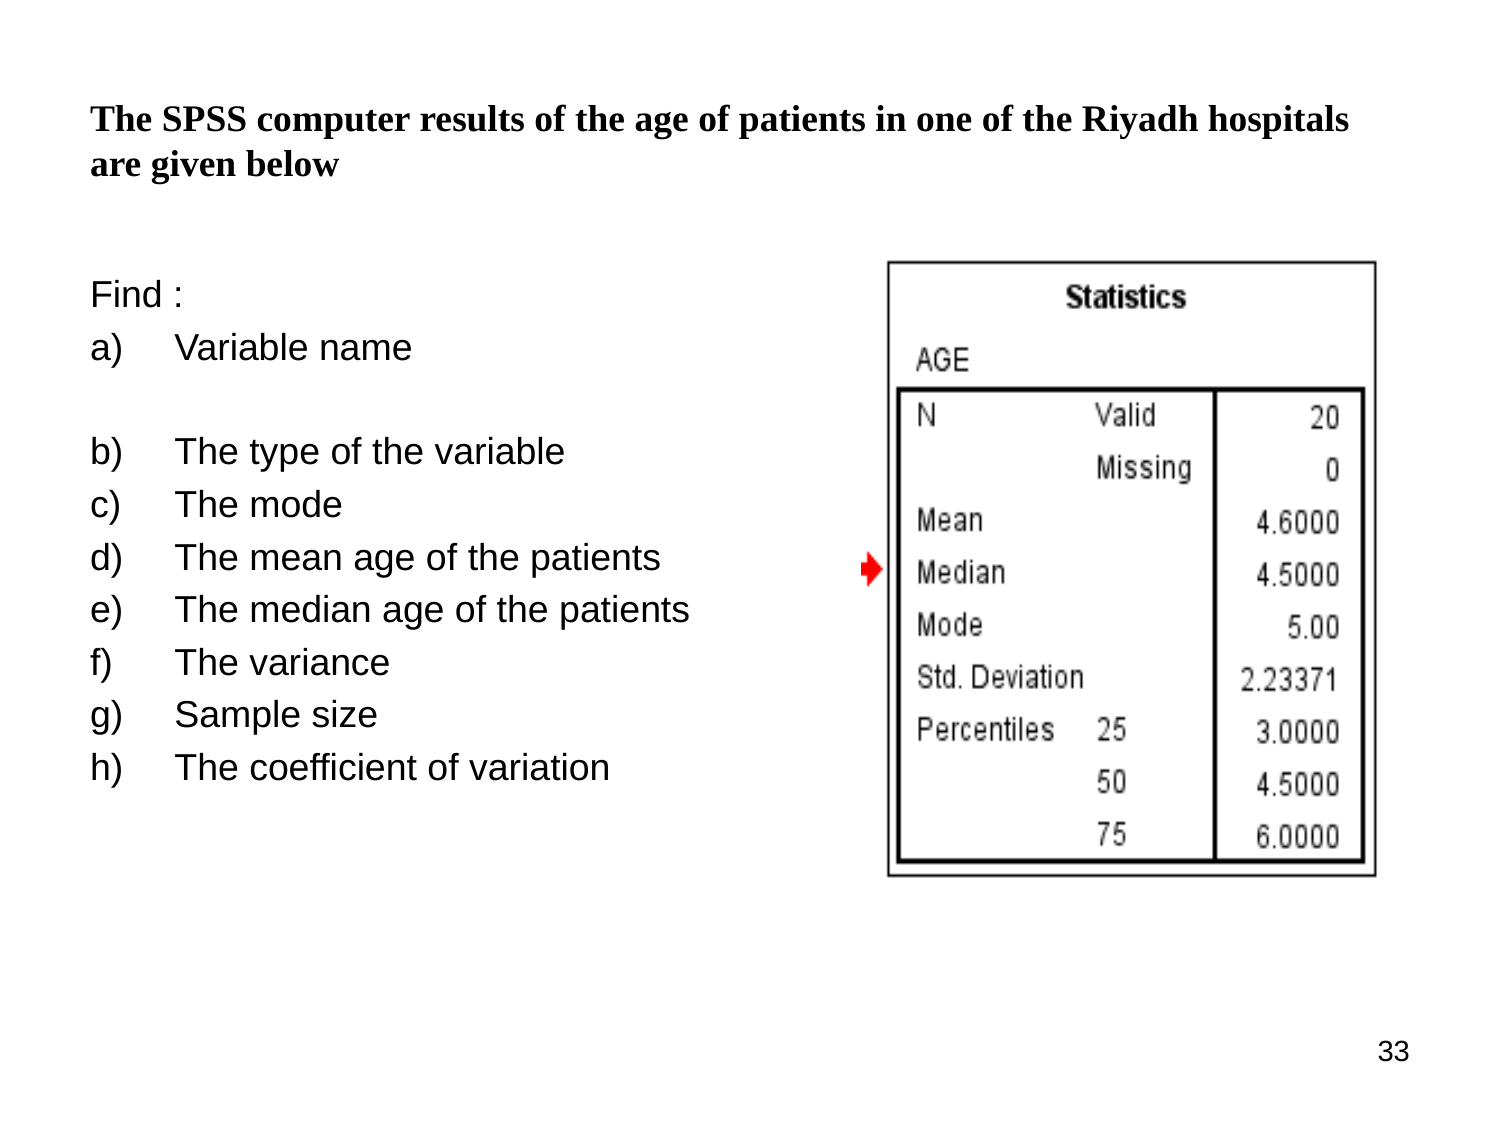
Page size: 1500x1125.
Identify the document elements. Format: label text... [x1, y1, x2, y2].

picture [861, 198, 1395, 938]
slide_number 33 [1074, 1024, 1426, 1103]
list Find : Variable name The type of the variable The mode The mean age of the patients The median age of the patients The variance Sample size The coefficient of variation [74, 262, 1426, 1006]
title The SPSS computer results of the age of patients in one of the Riyadh hospitals are given below [74, 44, 1426, 233]
